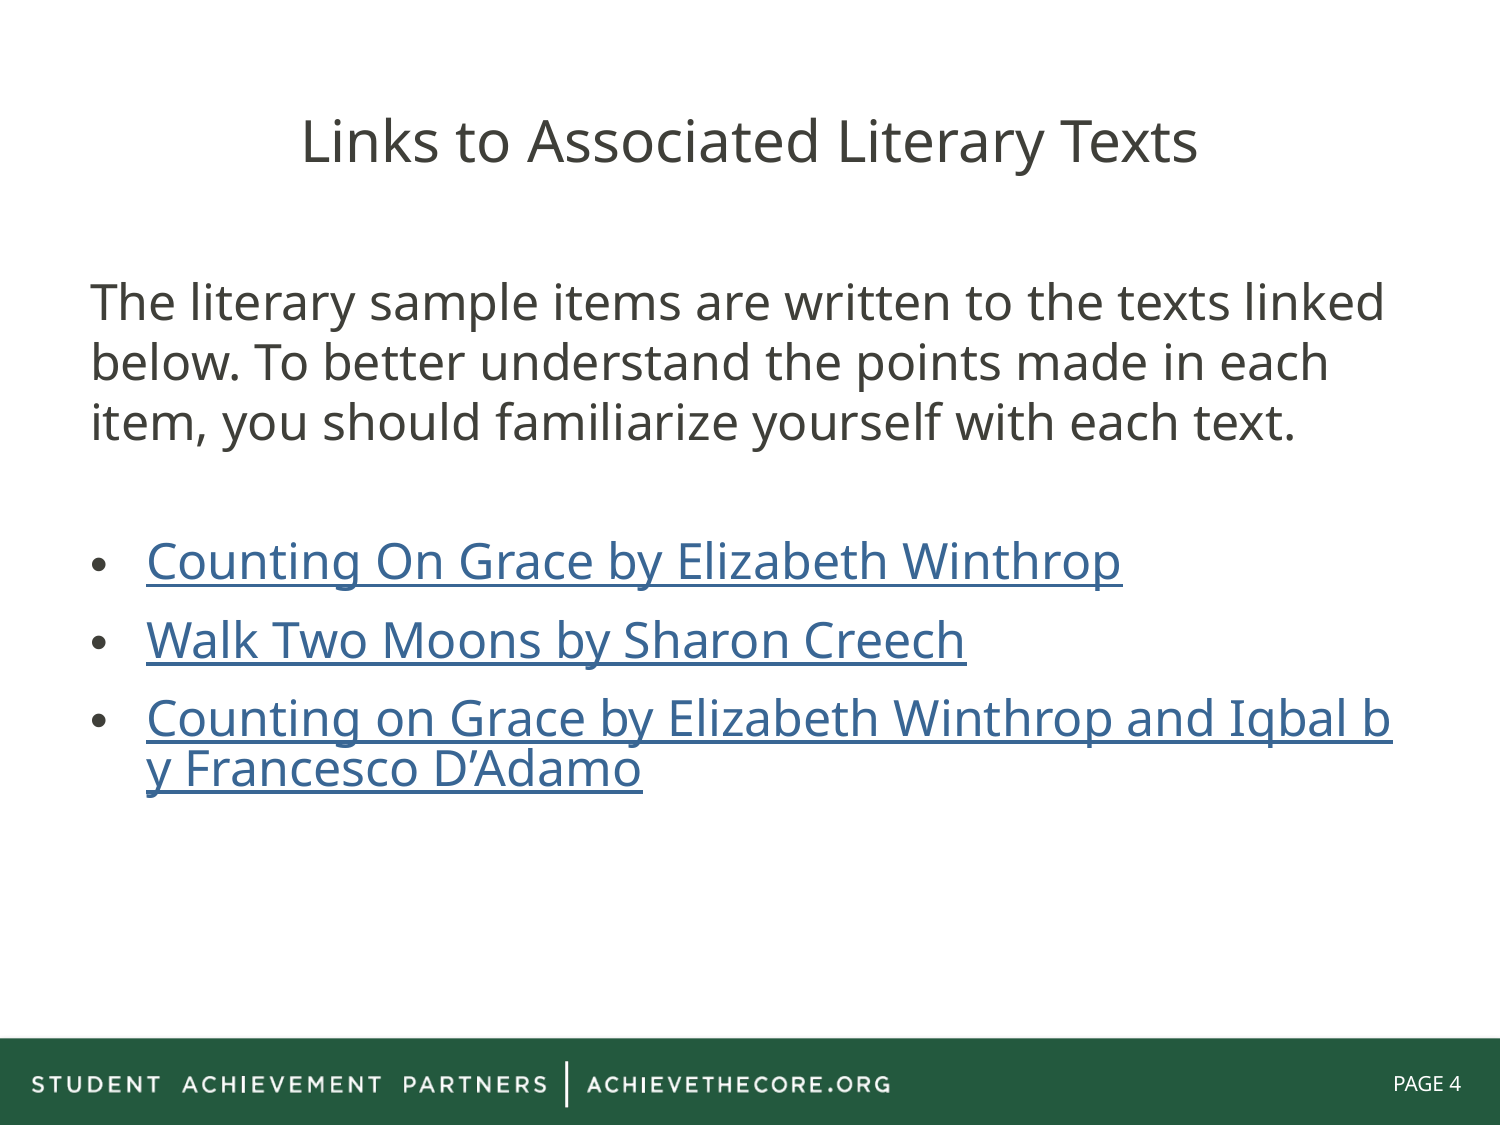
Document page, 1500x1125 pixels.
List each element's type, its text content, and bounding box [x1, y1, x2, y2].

title Links to Associated Literary Texts [75, 45, 1425, 233]
list The literary sample items are written to the texts linked below. To better understand the points made in each item, you should familiarize yourself with each text. Counting On Grace by Elizabeth Winthrop Walk Two Moons by Sharon Creech Counting on Grace by Elizabeth Winthrop and Iqbal by Francesco D’Adamo [75, 262, 1425, 1005]
